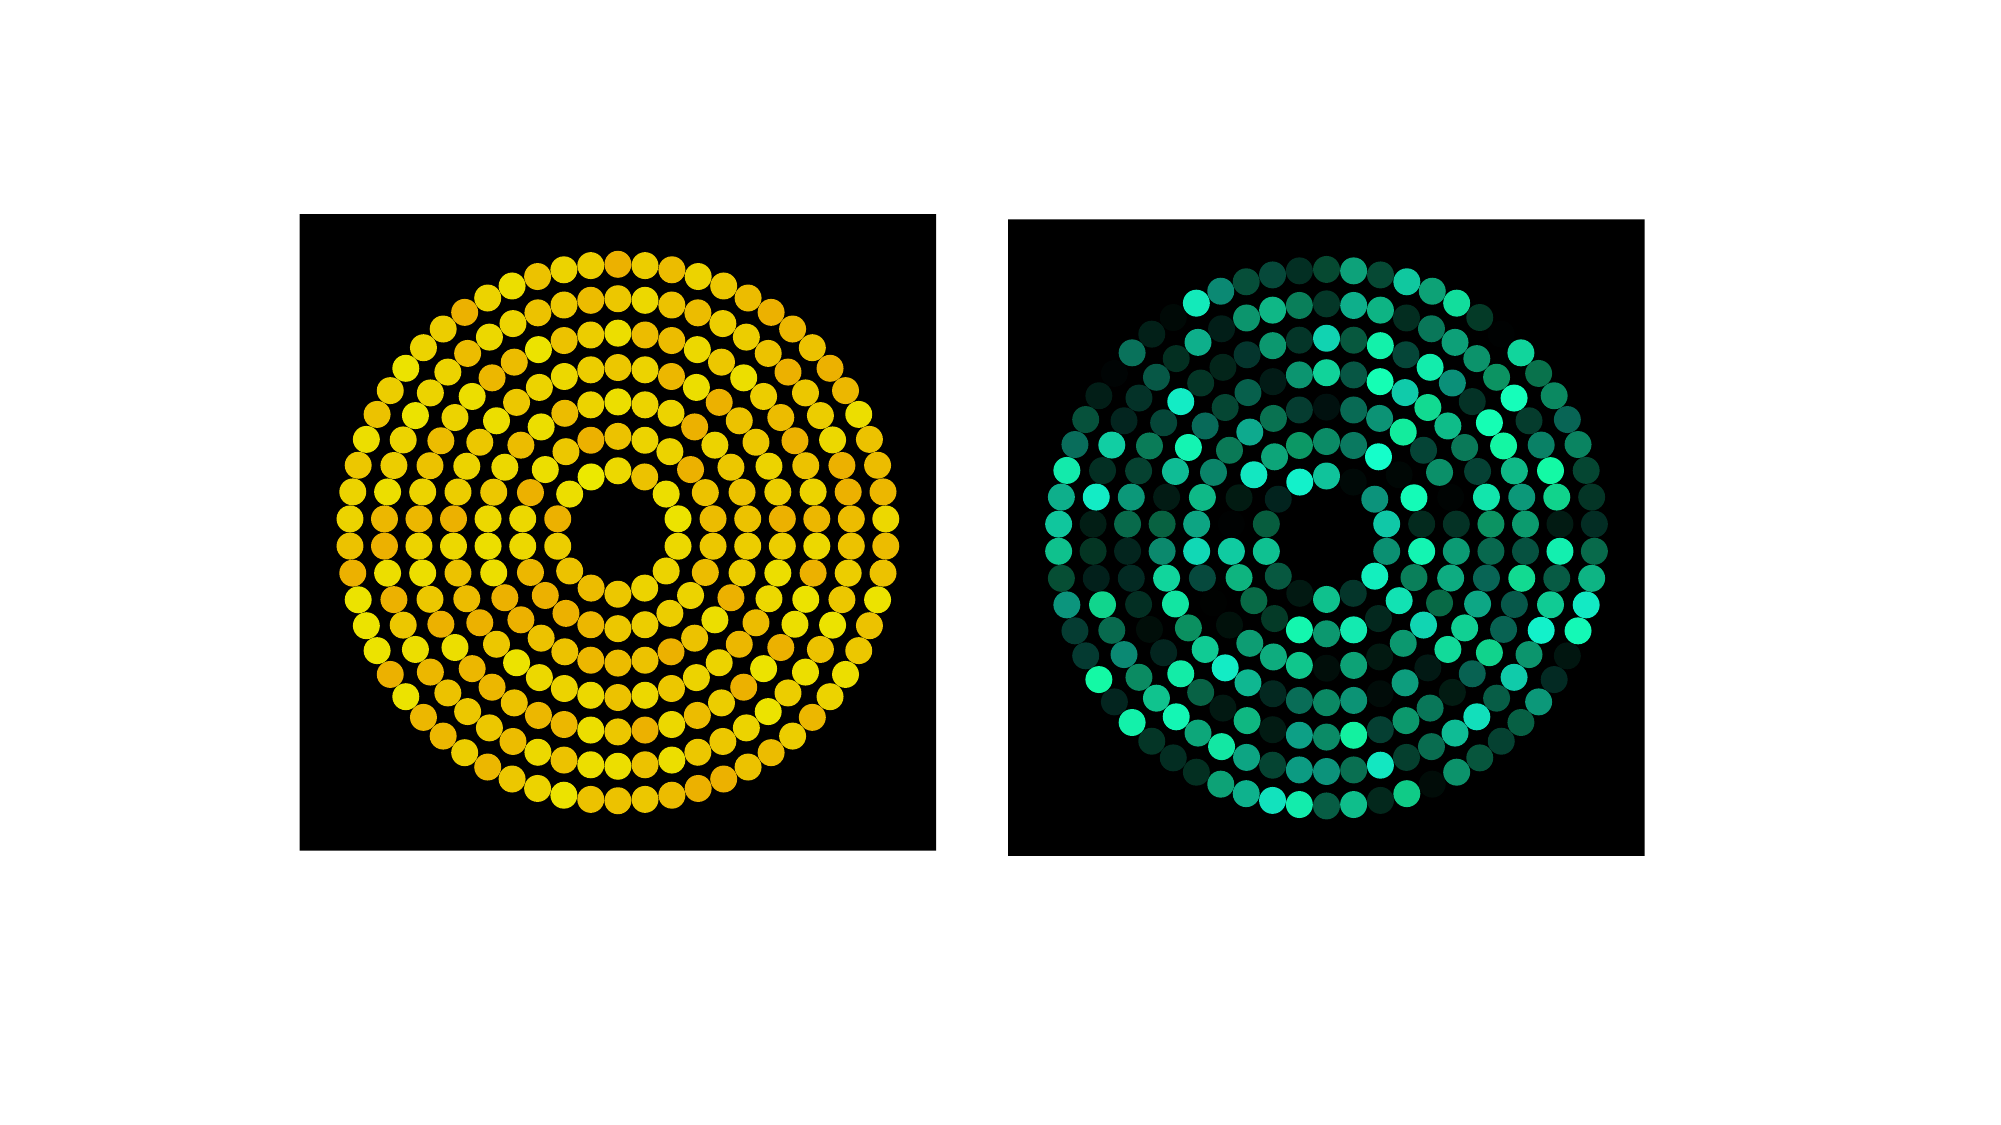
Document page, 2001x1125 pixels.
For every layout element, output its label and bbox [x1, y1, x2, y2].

text_box [1008, 219, 1645, 856]
text_box [299, 214, 937, 851]
